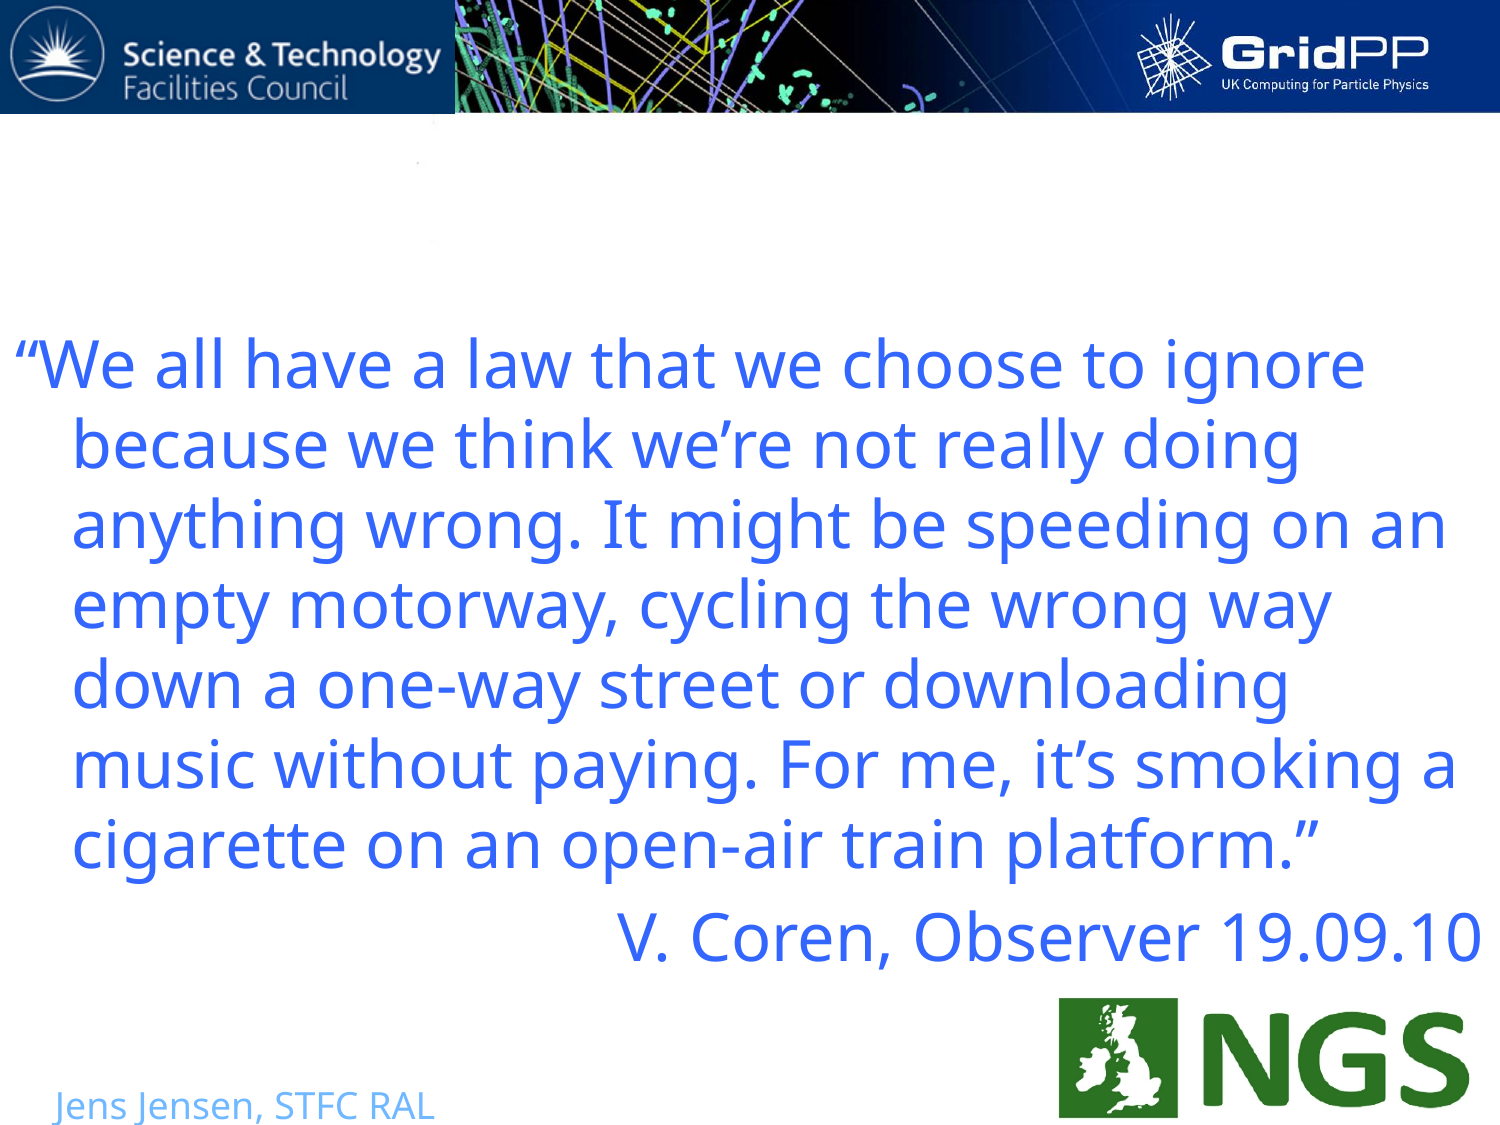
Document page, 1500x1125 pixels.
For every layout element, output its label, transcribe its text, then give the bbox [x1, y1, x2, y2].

picture [0, 0, 1500, 314]
picture [0, 1036, 1500, 1125]
list “We all have a law that we choose to ignore because we think we’re not really doing anything wrong. It might be speeding on an empty motorway, cycling the wrong way down a one-way street or downloading music without paying. For me, it’s smoking a cigarette on an open-air train platform.” V. Coren, Observer 19.09.10 [0, 314, 1500, 1036]
